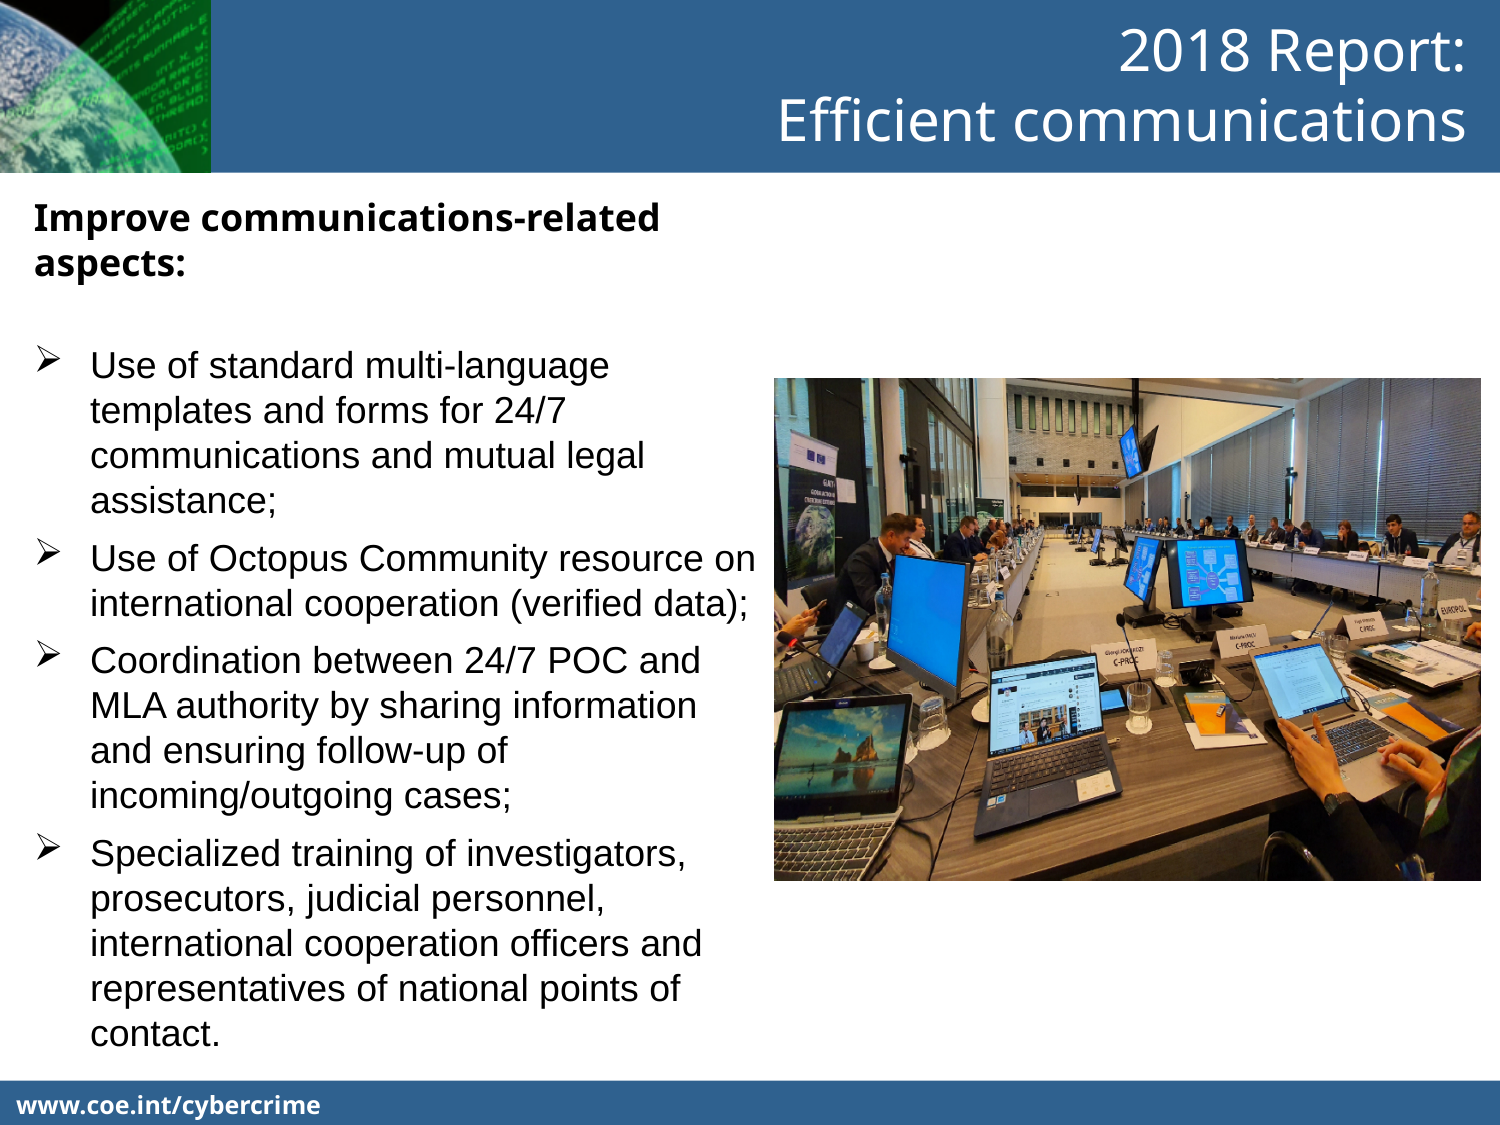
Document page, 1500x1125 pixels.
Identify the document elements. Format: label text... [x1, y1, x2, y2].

text_box Improve communications-related aspects: Use of standard multi-language templates and forms for 24/7 communications and mutual legal assistance; Use of Octopus Community resource on international cooperation (verified data); Coordination between 24/7 POC and MLA authority by sharing information and ensuring follow-up of incoming/outgoing cases; Specialized training of investigators, prosecutors, judicial personnel, international cooperation officers and representatives of national points of contact. [19, 186, 783, 1062]
text_box [214, 0, 1500, 175]
picture [0, 0, 212, 173]
text_box [0, 1079, 1500, 1125]
text_box 2018 Report: Efficient communications [230, 5, 1483, 161]
text_box www.coe.int/cybercrime [1, 1082, 1500, 1125]
picture [774, 378, 1481, 882]
